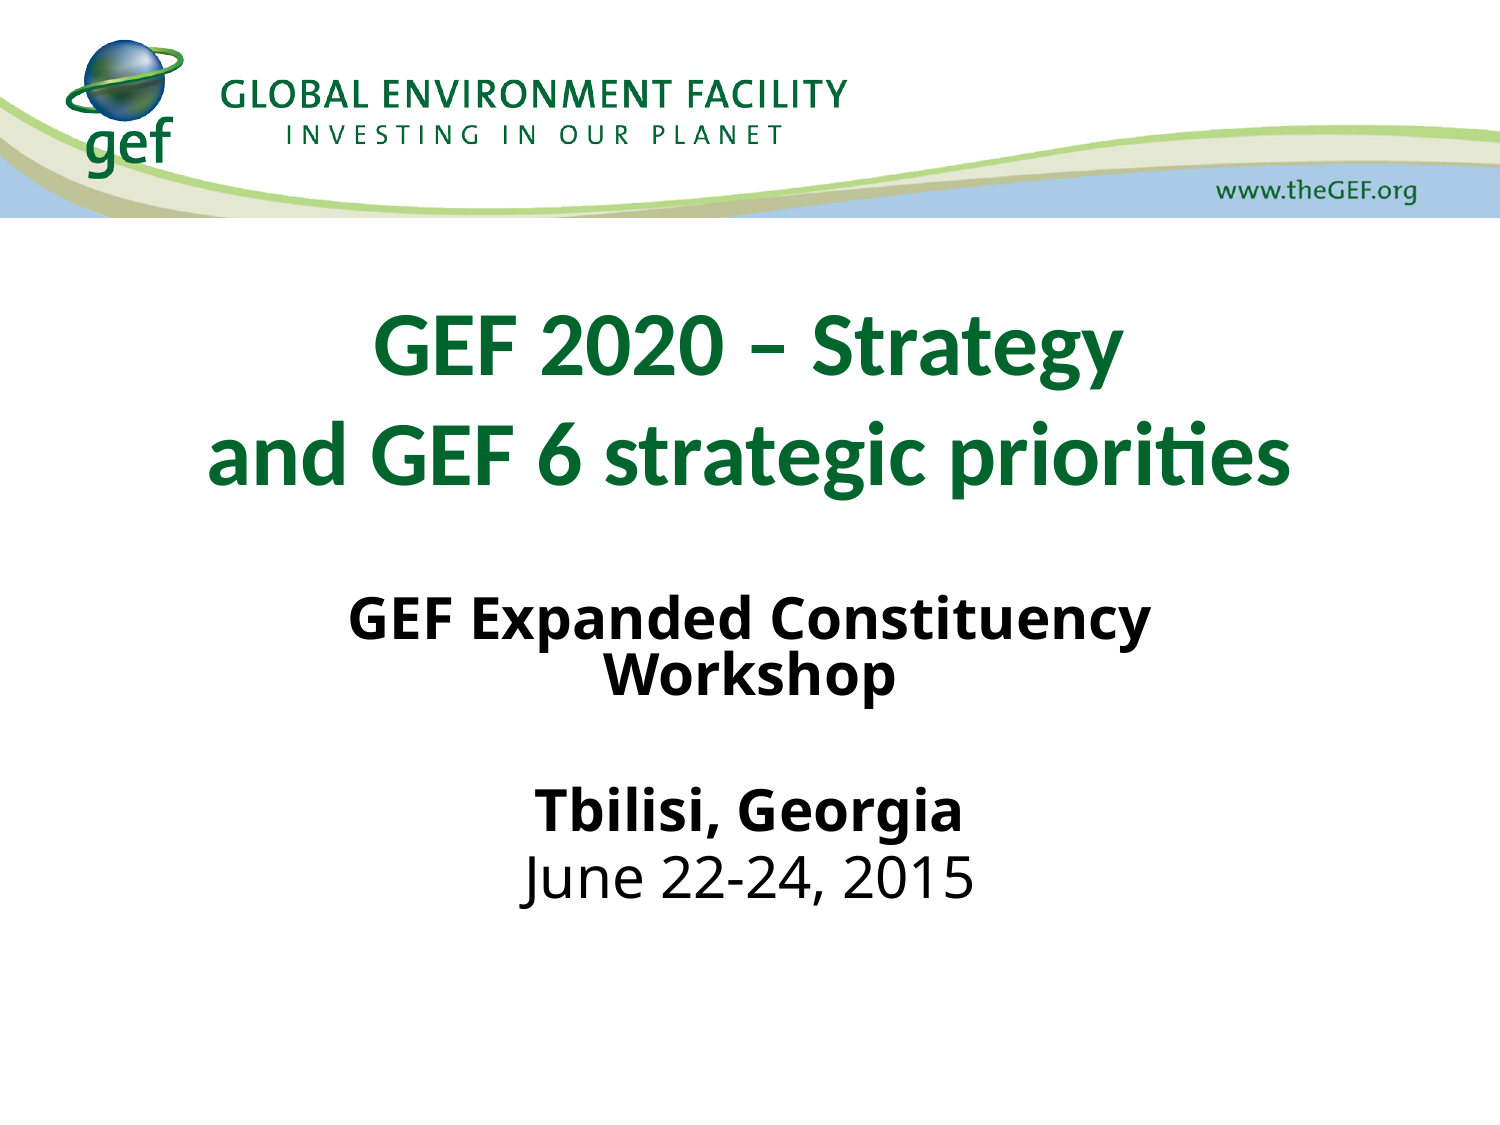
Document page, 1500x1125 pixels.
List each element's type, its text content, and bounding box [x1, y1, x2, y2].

subtitle GEF Expanded Constituency Workshop Tbilisi, Georgia June 22-24, 2015 [224, 587, 1276, 1051]
picture [0, 12, 1500, 218]
title GEF 2020 – Strategy and GEF 6 strategic priorities [74, 299, 1426, 488]
